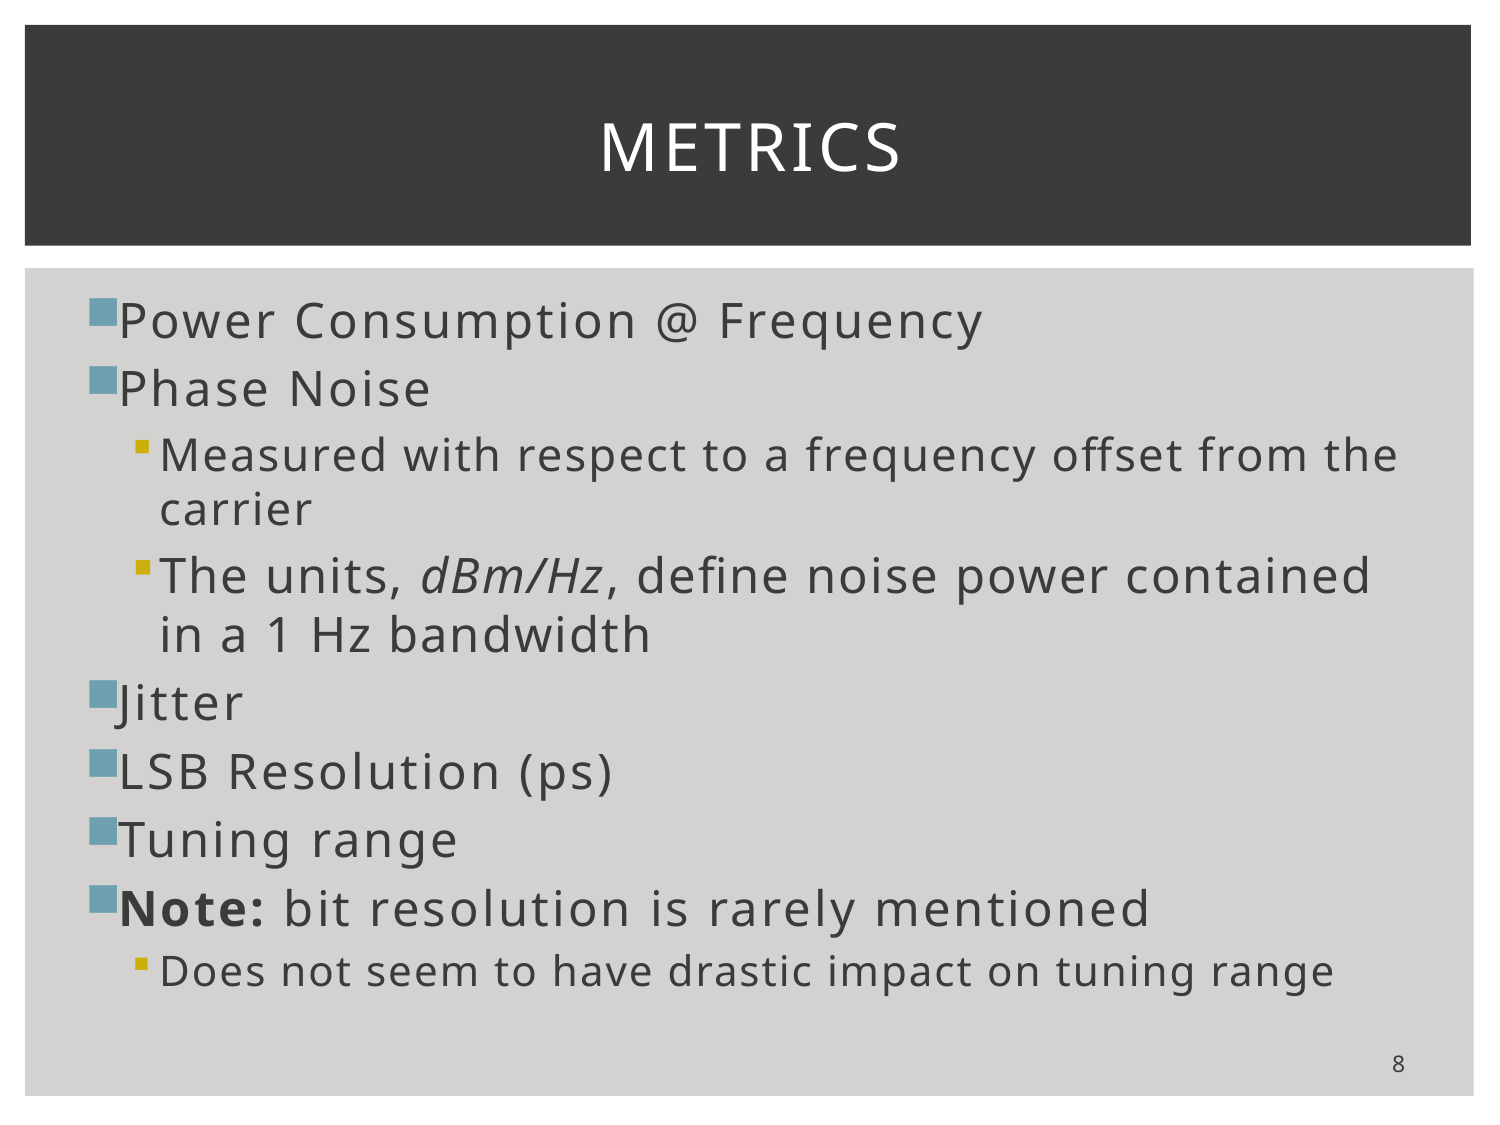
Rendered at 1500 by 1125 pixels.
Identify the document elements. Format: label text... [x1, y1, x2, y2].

slide_number 8 [1349, 1041, 1448, 1089]
title METRICS [62, 58, 1438, 232]
list Power Consumption @ Frequency Phase Noise Measured with respect to a frequency offset from the carrier The units, dBm/Hz, define noise power contained in a 1 Hz bandwidth Jitter LSB Resolution (ps) Tuning range Note: bit resolution is rarely mentioned Does not seem to have drastic impact on tuning range [62, 281, 1442, 1005]
